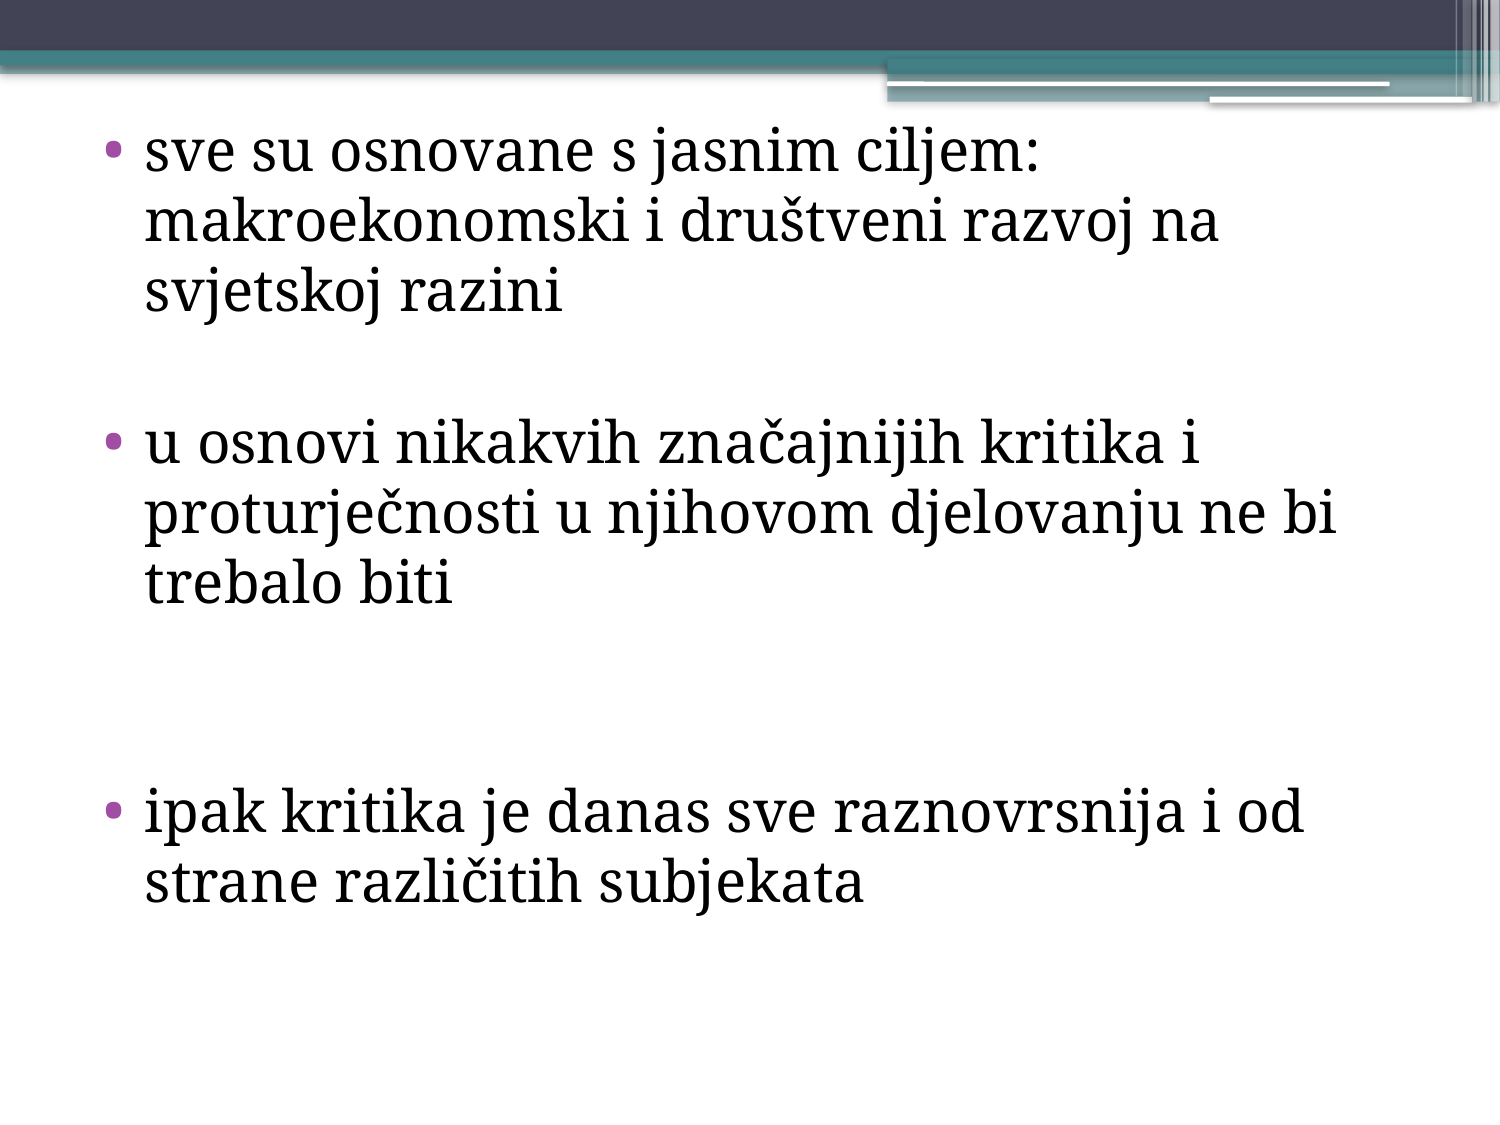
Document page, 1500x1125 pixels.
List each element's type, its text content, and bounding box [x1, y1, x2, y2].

list sve su osnovane s jasnim ciljem: makroekonomski i društveni razvoj na svjetskoj razini u osnovi nikakvih značajnijih kritika i proturječnosti u njihovom djelovanju ne bi trebalo biti ipak kritika je danas sve raznovrsnija i od strane različitih subjekata [70, 105, 1421, 1052]
